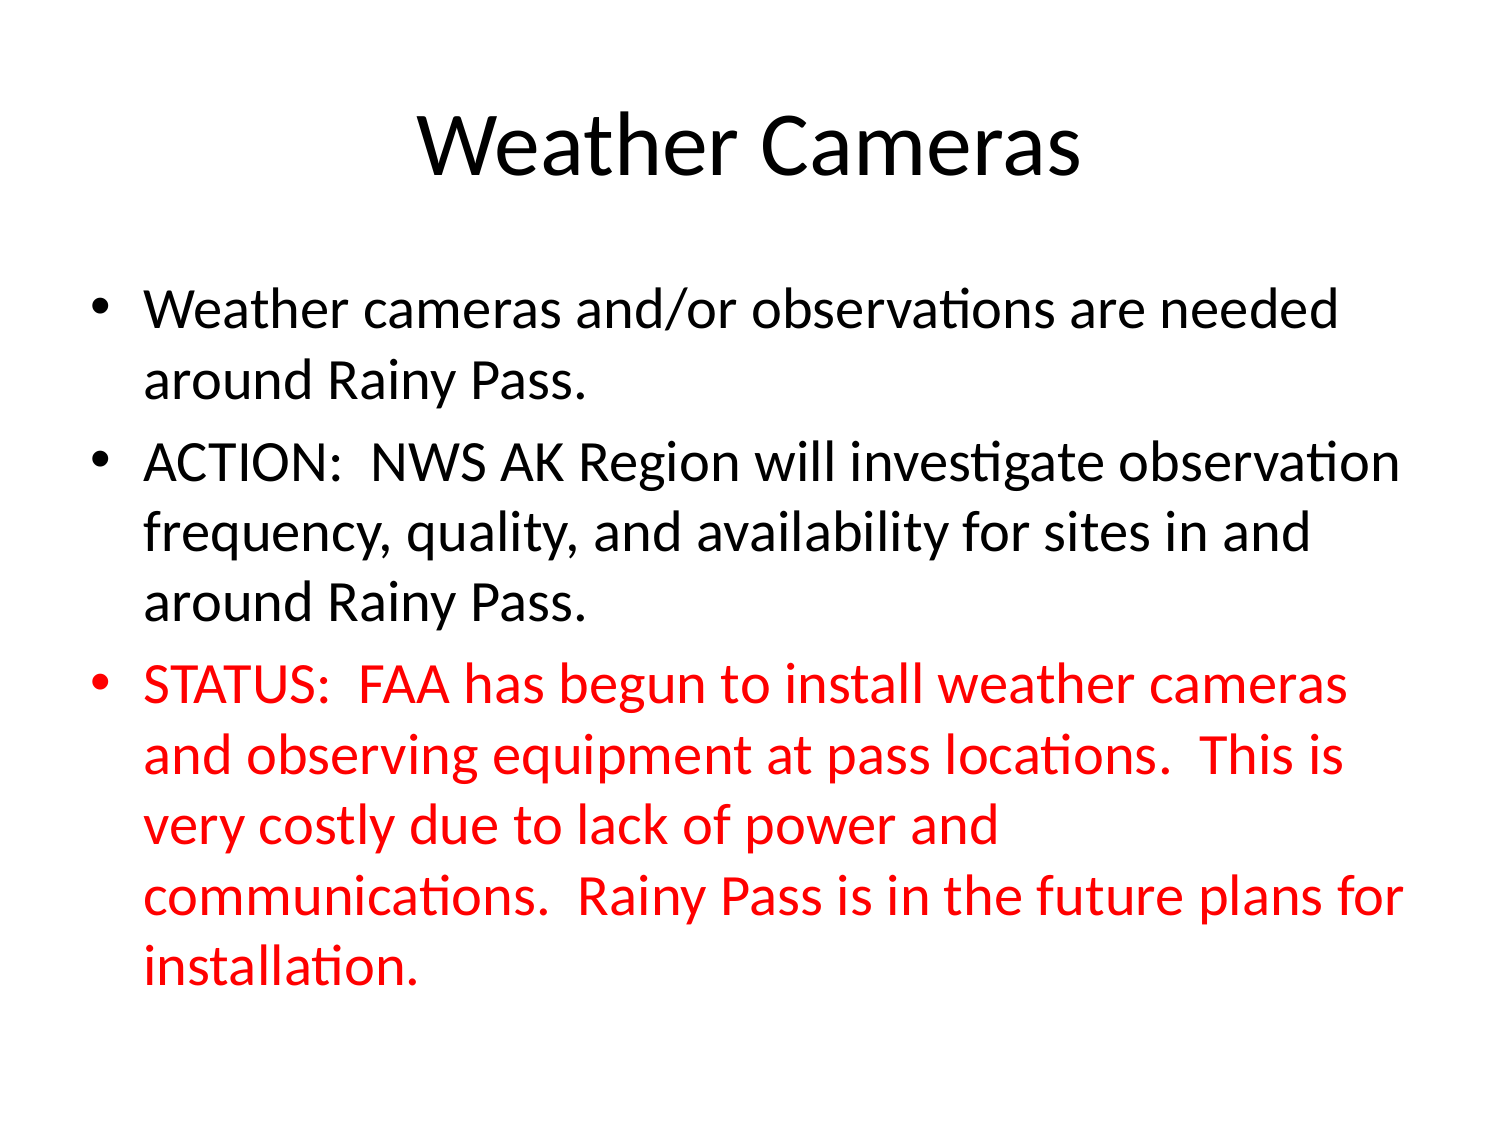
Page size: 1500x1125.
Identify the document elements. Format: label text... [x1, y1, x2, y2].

list Weather cameras and/or observations are needed around Rainy Pass. ACTION: NWS AK Region will investigate observation frequency, quality, and availability for sites in and around Rainy Pass. STATUS: FAA has begun to install weather cameras and observing equipment at pass locations. This is very costly due to lack of power and communications. Rainy Pass is in the future plans for installation. [75, 262, 1425, 1005]
title Weather Cameras [75, 45, 1425, 233]
